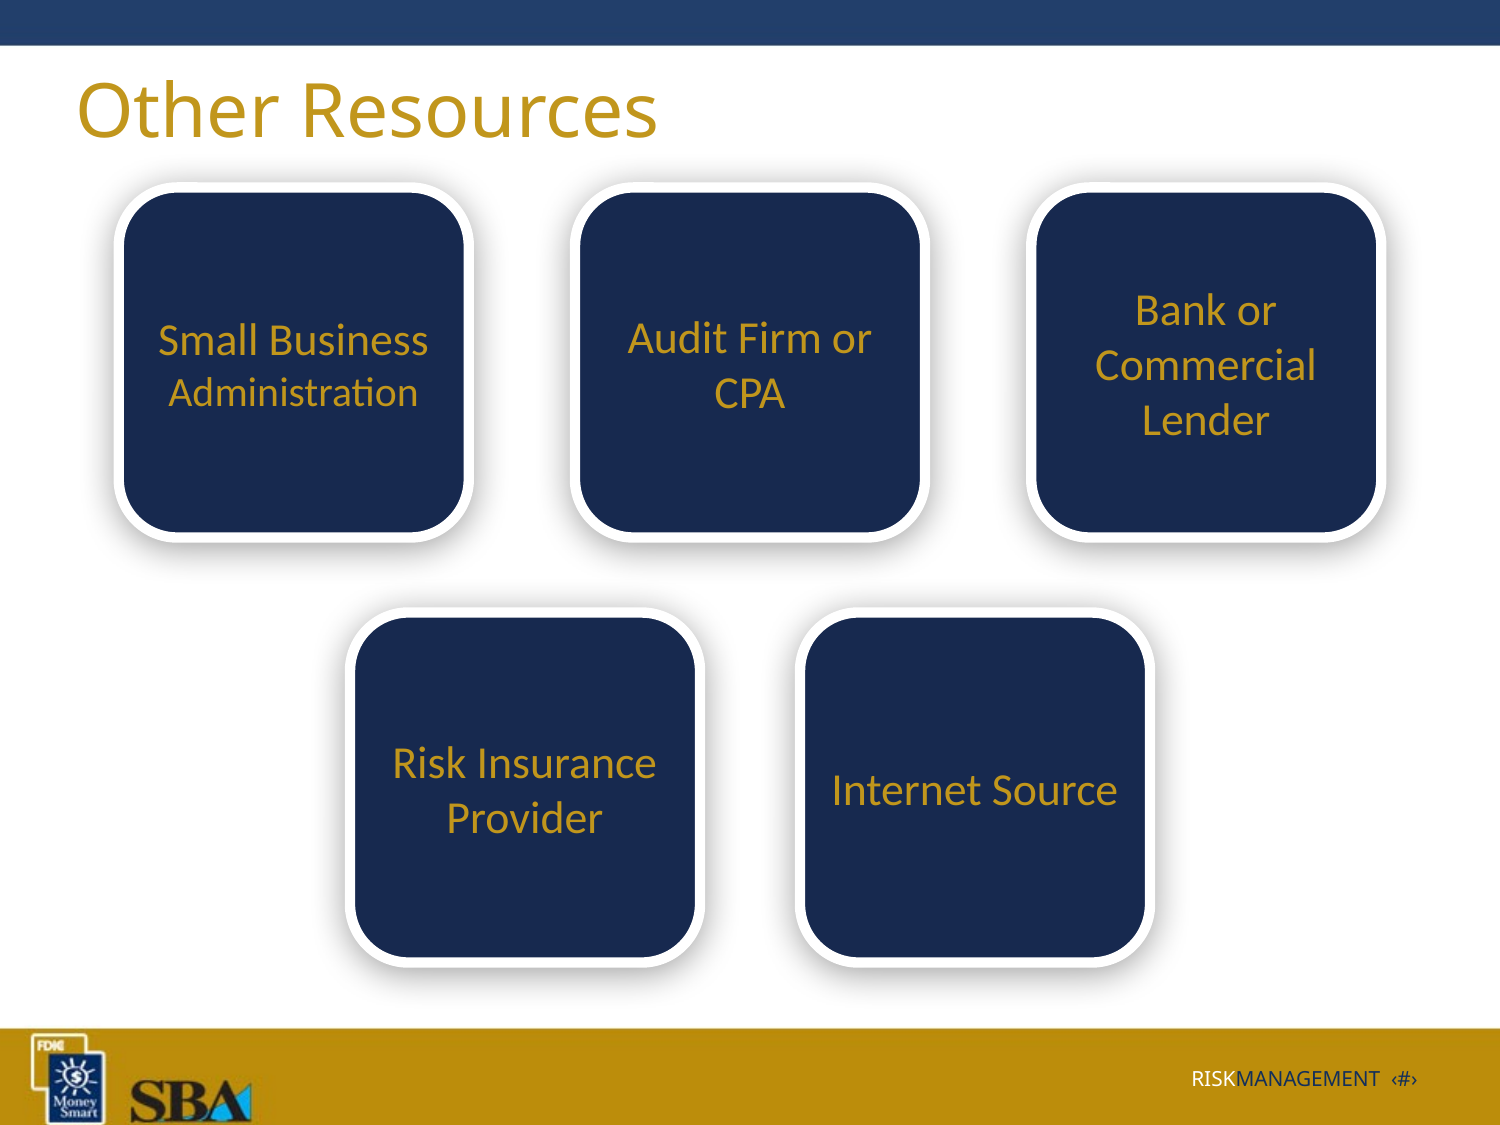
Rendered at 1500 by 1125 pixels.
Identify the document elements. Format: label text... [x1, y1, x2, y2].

title Other Resources [74, 61, 1426, 163]
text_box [349, 612, 1151, 963]
picture [0, 0, 1500, 1125]
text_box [118, 187, 1382, 538]
